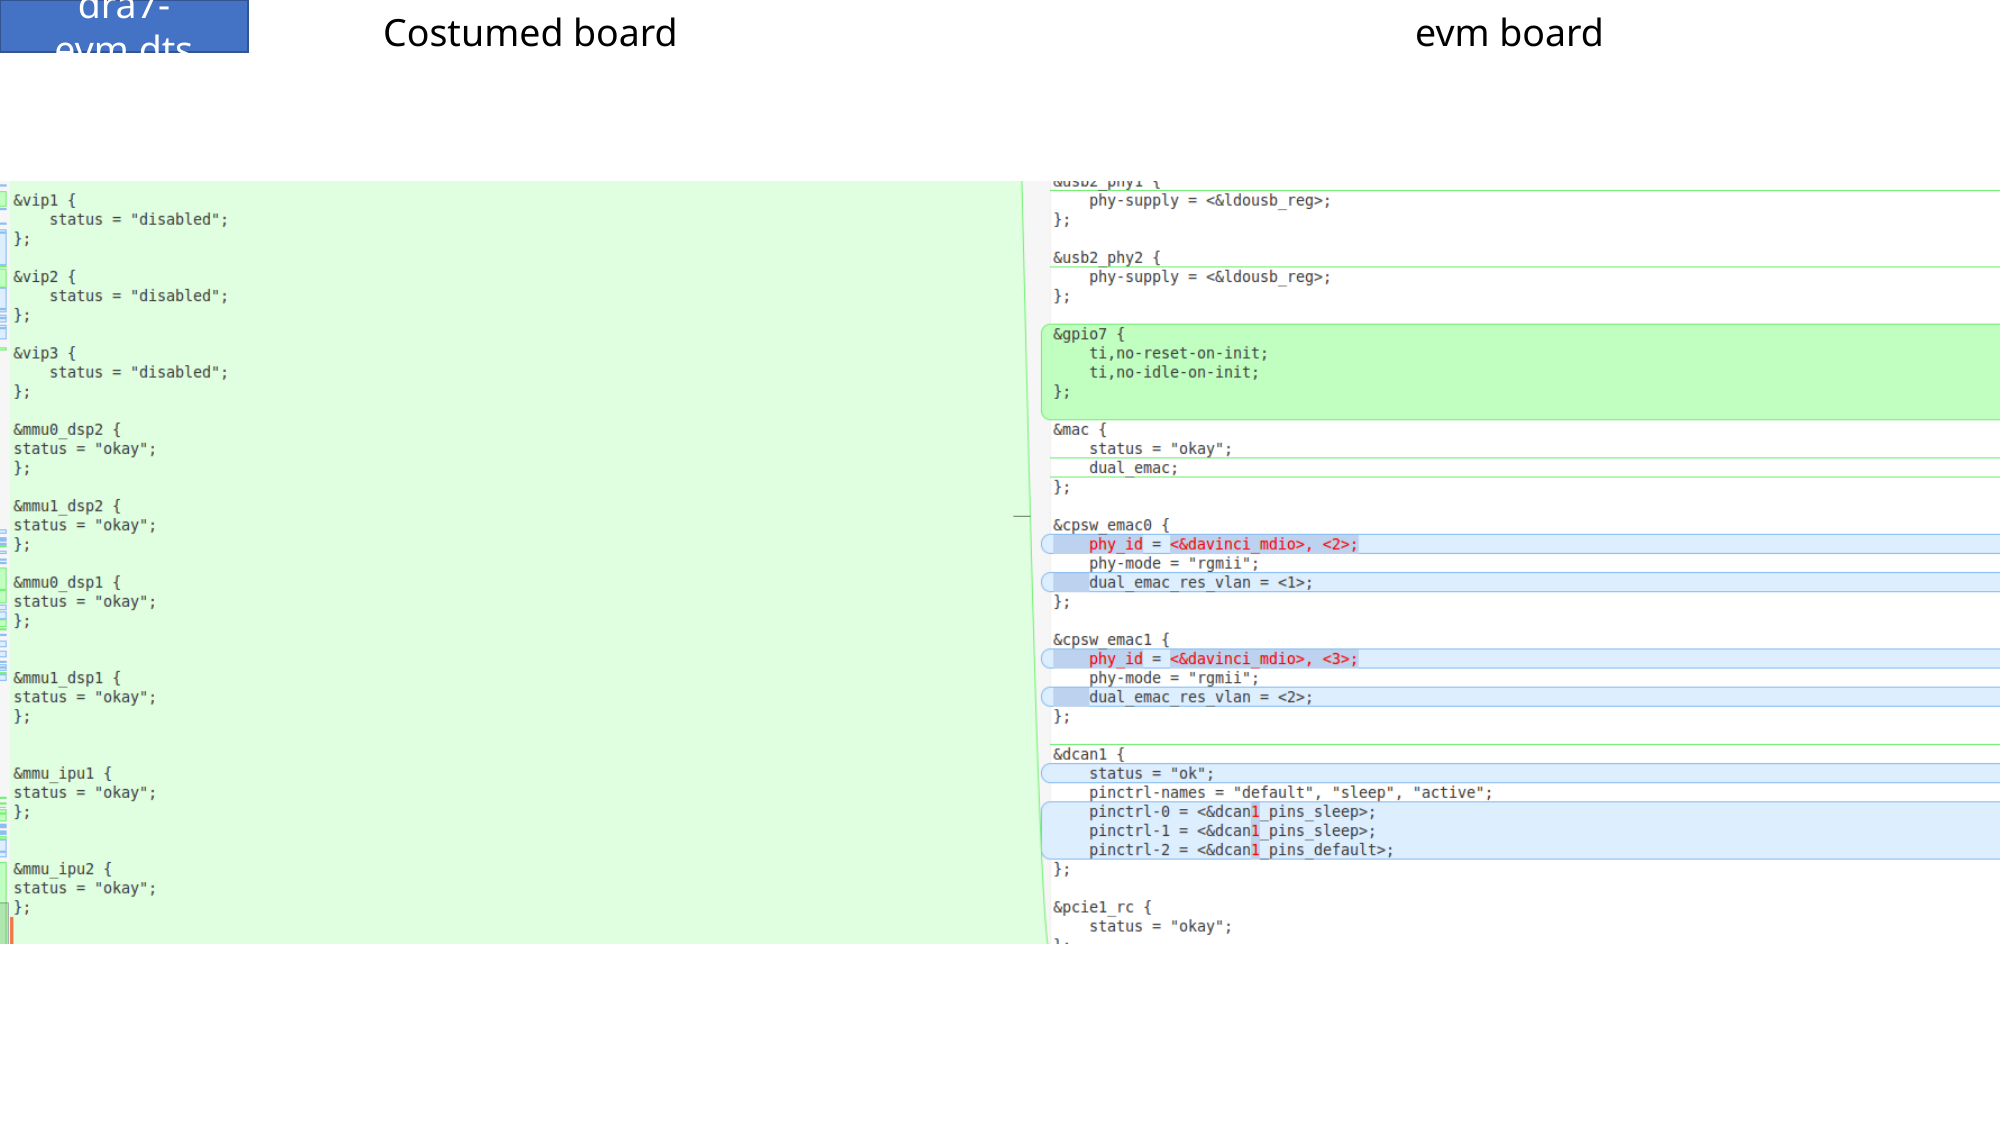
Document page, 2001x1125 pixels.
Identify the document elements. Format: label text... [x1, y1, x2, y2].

picture [0, 181, 2000, 944]
text_box evm board [1400, 1, 1742, 62]
text_box dra7-evm.dts [0, 0, 249, 53]
text_box Costumed board [368, 1, 710, 62]
